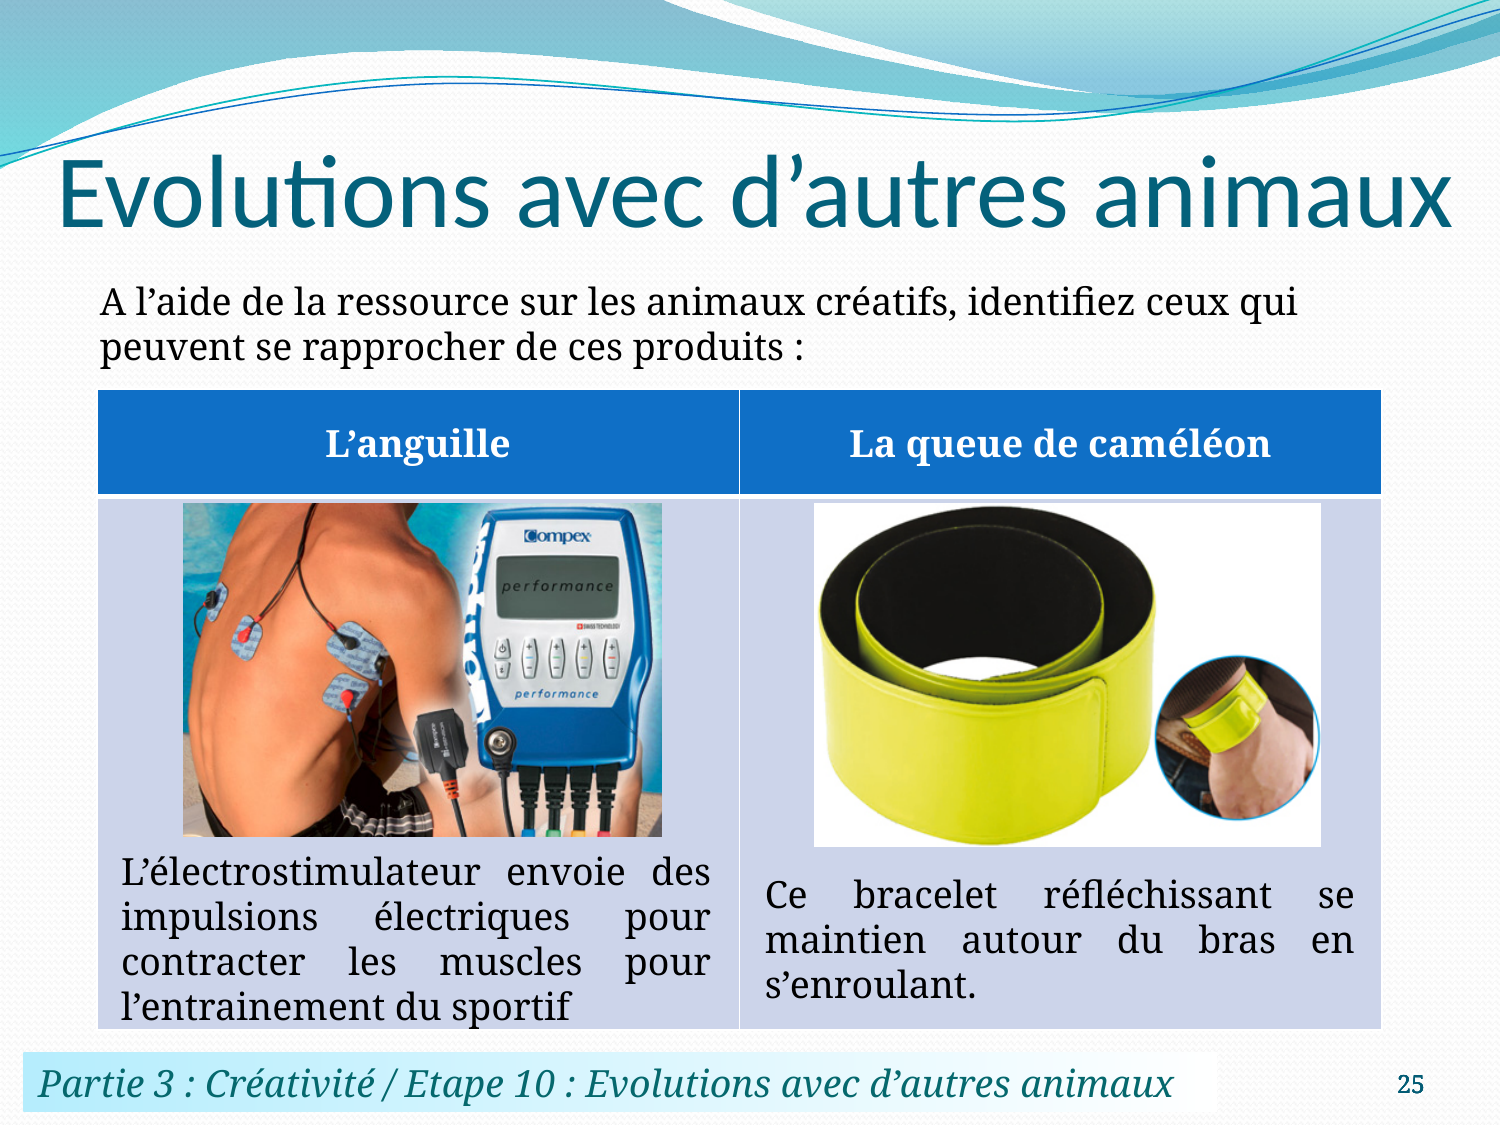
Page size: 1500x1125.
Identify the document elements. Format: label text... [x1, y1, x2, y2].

text_box Evolutions avec d’autres animaux [41, 115, 1500, 303]
text_box Partie 3 : Créativité / Etape 10 : Evolutions avec d’autres animaux [21, 1051, 1219, 1114]
text_box L’électrostimulateur envoie des impulsions électriques pour contracter les muscles pour l’entrainement du sportif [106, 840, 727, 1035]
text_box 25 [1299, 1042, 1425, 1103]
picture [182, 503, 662, 837]
table_cell [98, 499, 739, 1029]
text_box Ce bracelet réfléchissant se maintien autour du bras en s’enroulant. [750, 863, 1371, 1014]
table_header L’anguille [98, 390, 739, 494]
table_header La queue de caméléon [740, 390, 1381, 494]
text_box A l’aide de la ressource sur les animaux créatifs, identifiez ceux qui peuvent se rapprocher de ces produits : [85, 270, 1457, 376]
picture [814, 503, 1321, 848]
table_cell [740, 499, 1381, 1029]
